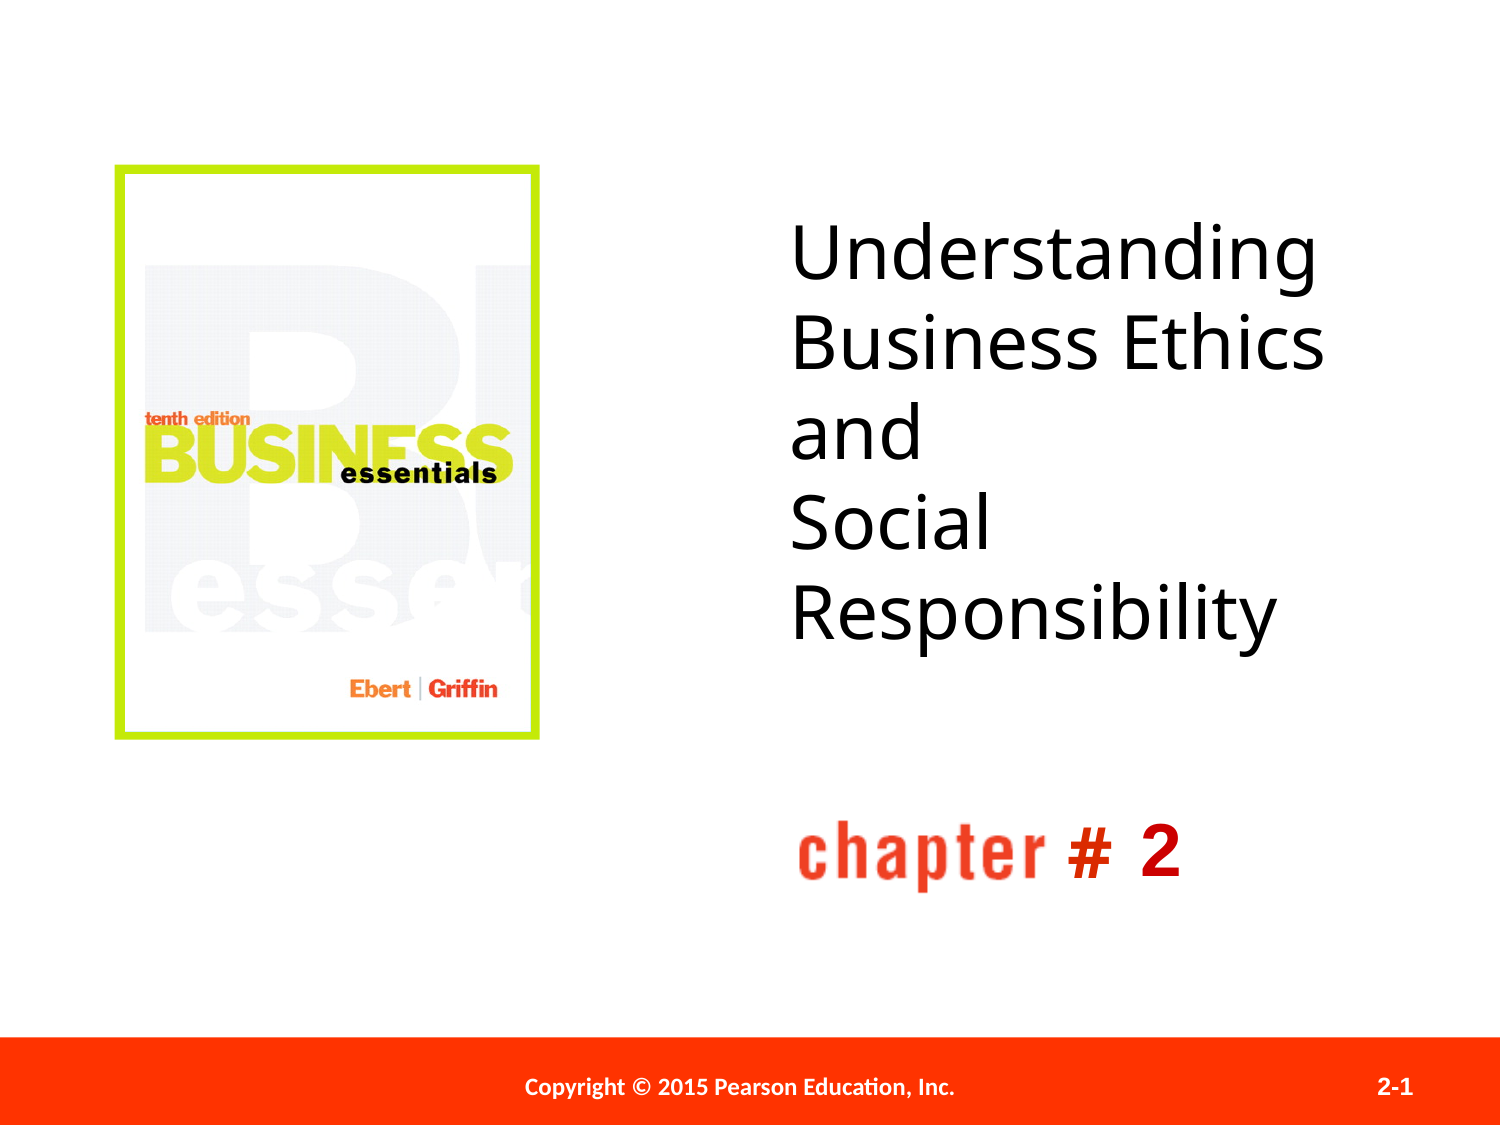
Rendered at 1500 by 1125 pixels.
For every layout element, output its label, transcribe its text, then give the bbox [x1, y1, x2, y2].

picture [125, 174, 531, 732]
text_box 2 [1125, 793, 1197, 899]
title Understanding Business Ethics and Social Responsibility [774, 308, 1351, 551]
